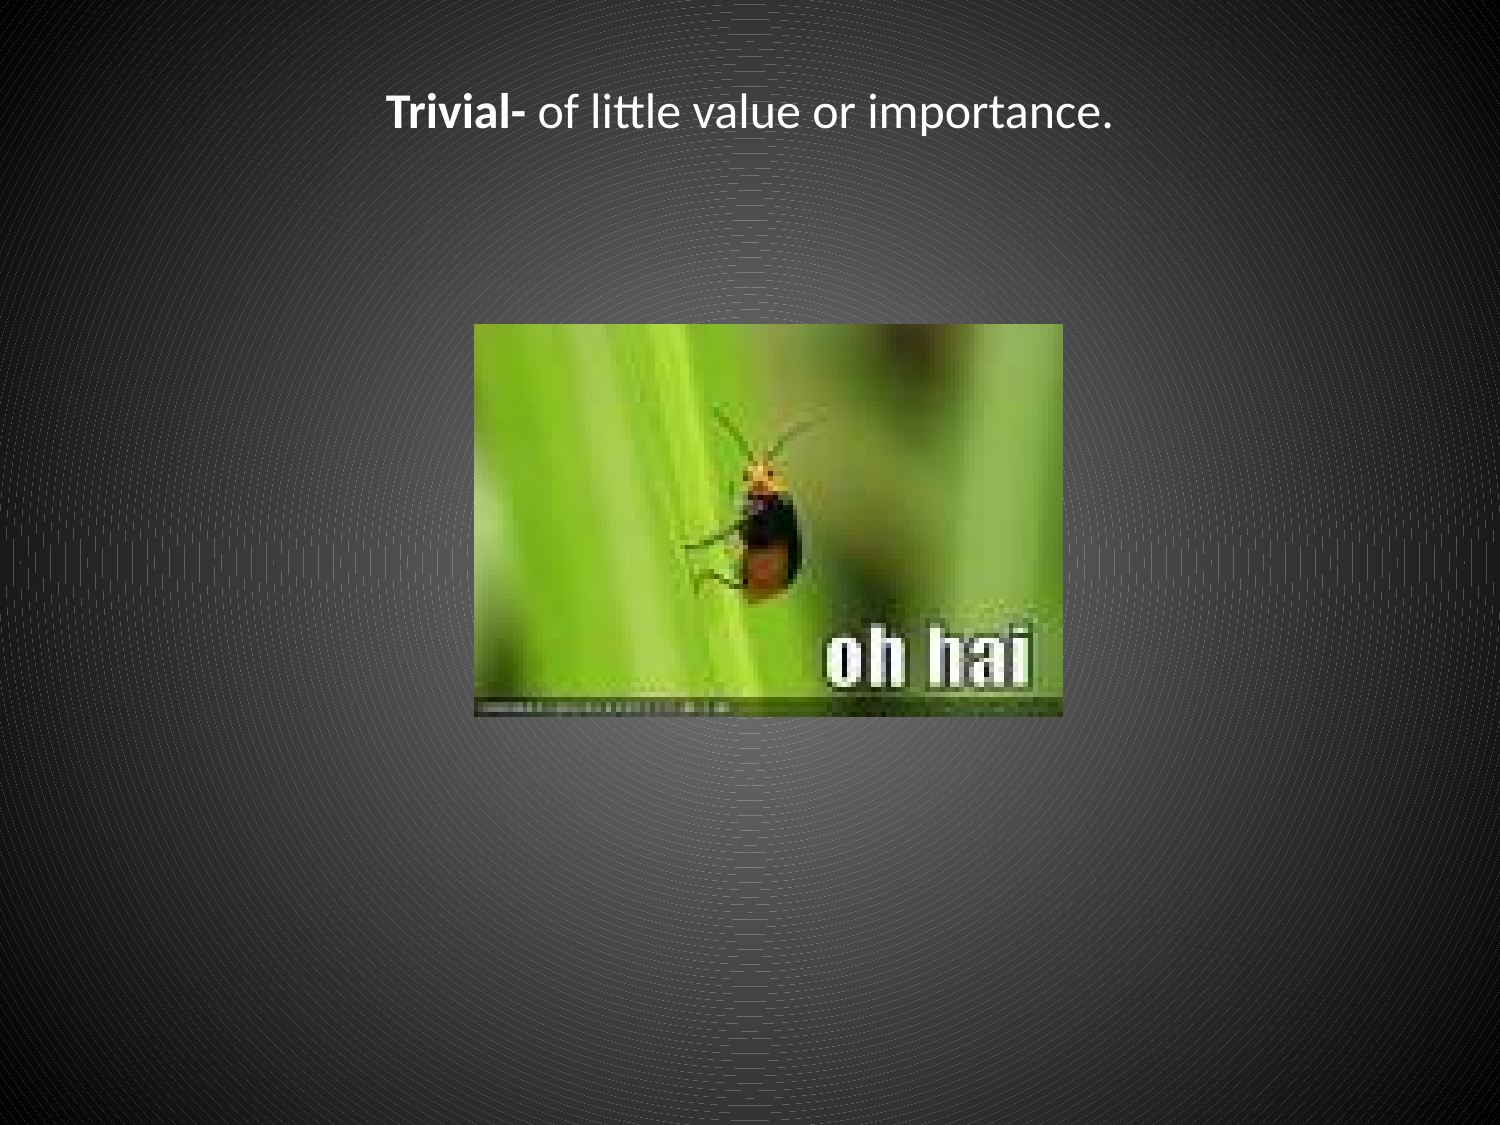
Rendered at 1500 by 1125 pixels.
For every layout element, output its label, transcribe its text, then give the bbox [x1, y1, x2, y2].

picture [474, 324, 1063, 717]
title Trivial- of little value or importance. [75, 45, 1425, 233]
